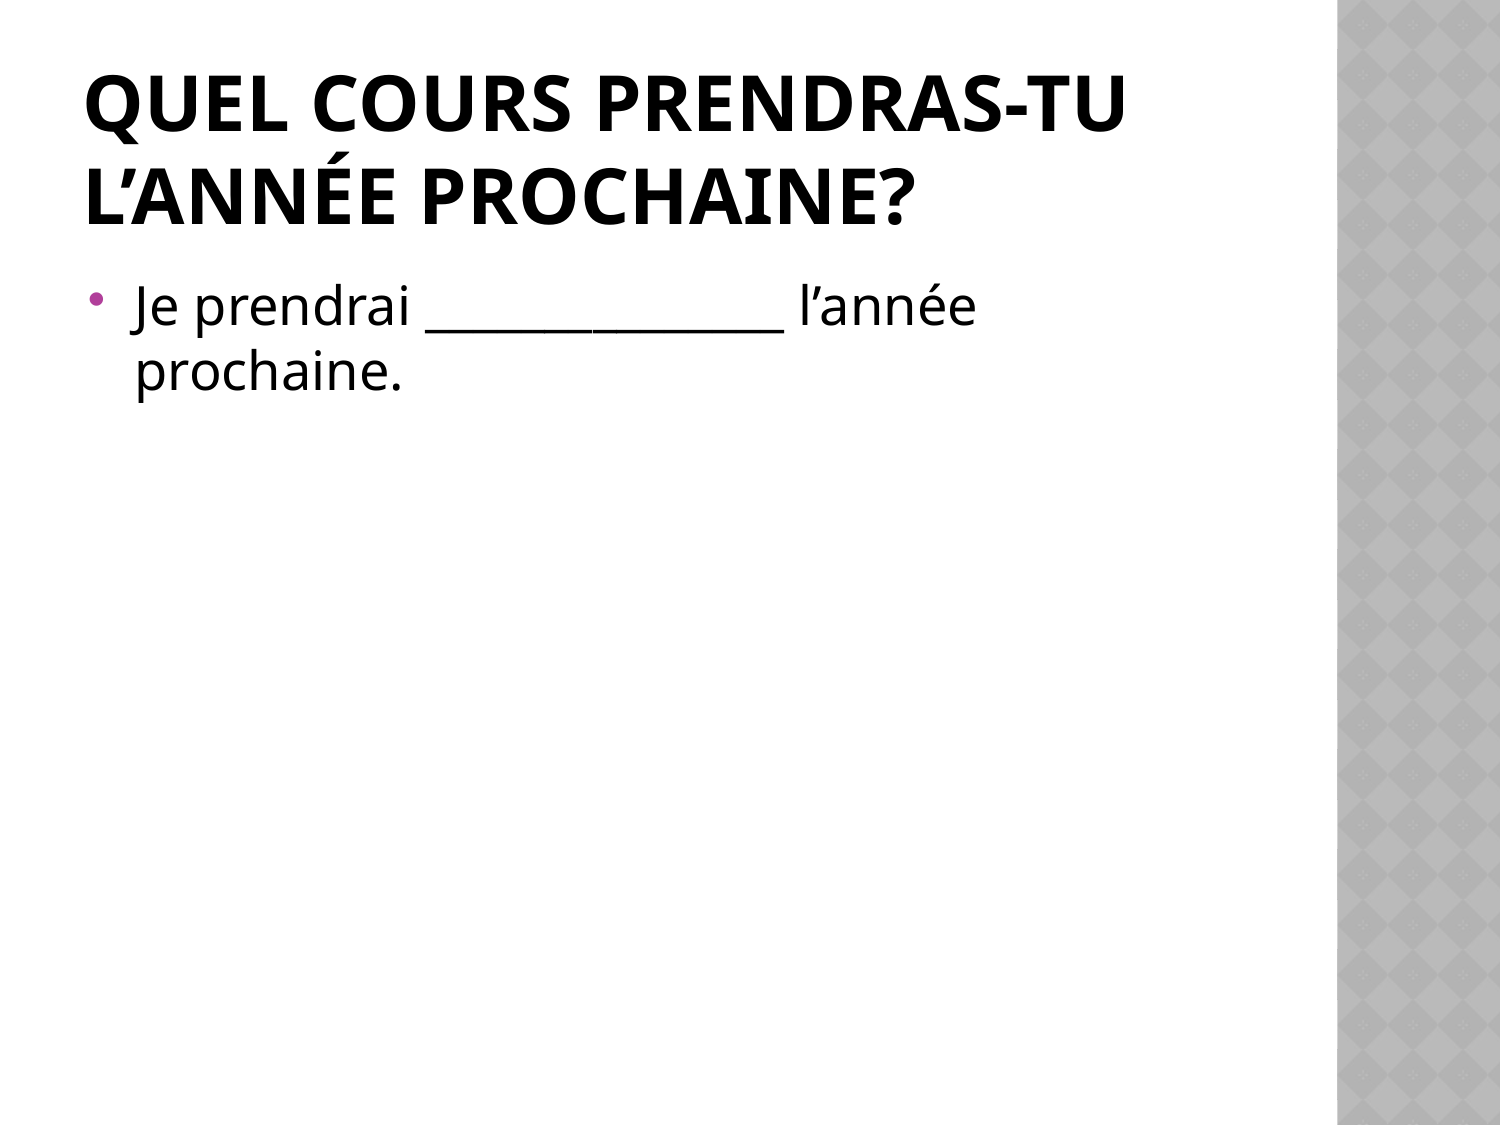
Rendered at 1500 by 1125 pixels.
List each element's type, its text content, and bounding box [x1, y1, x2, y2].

title Quel cours prendras-tu l’année prochaine? [75, 52, 1263, 240]
list Je prendrai _______________ l’année prochaine. [75, 264, 1263, 1059]
